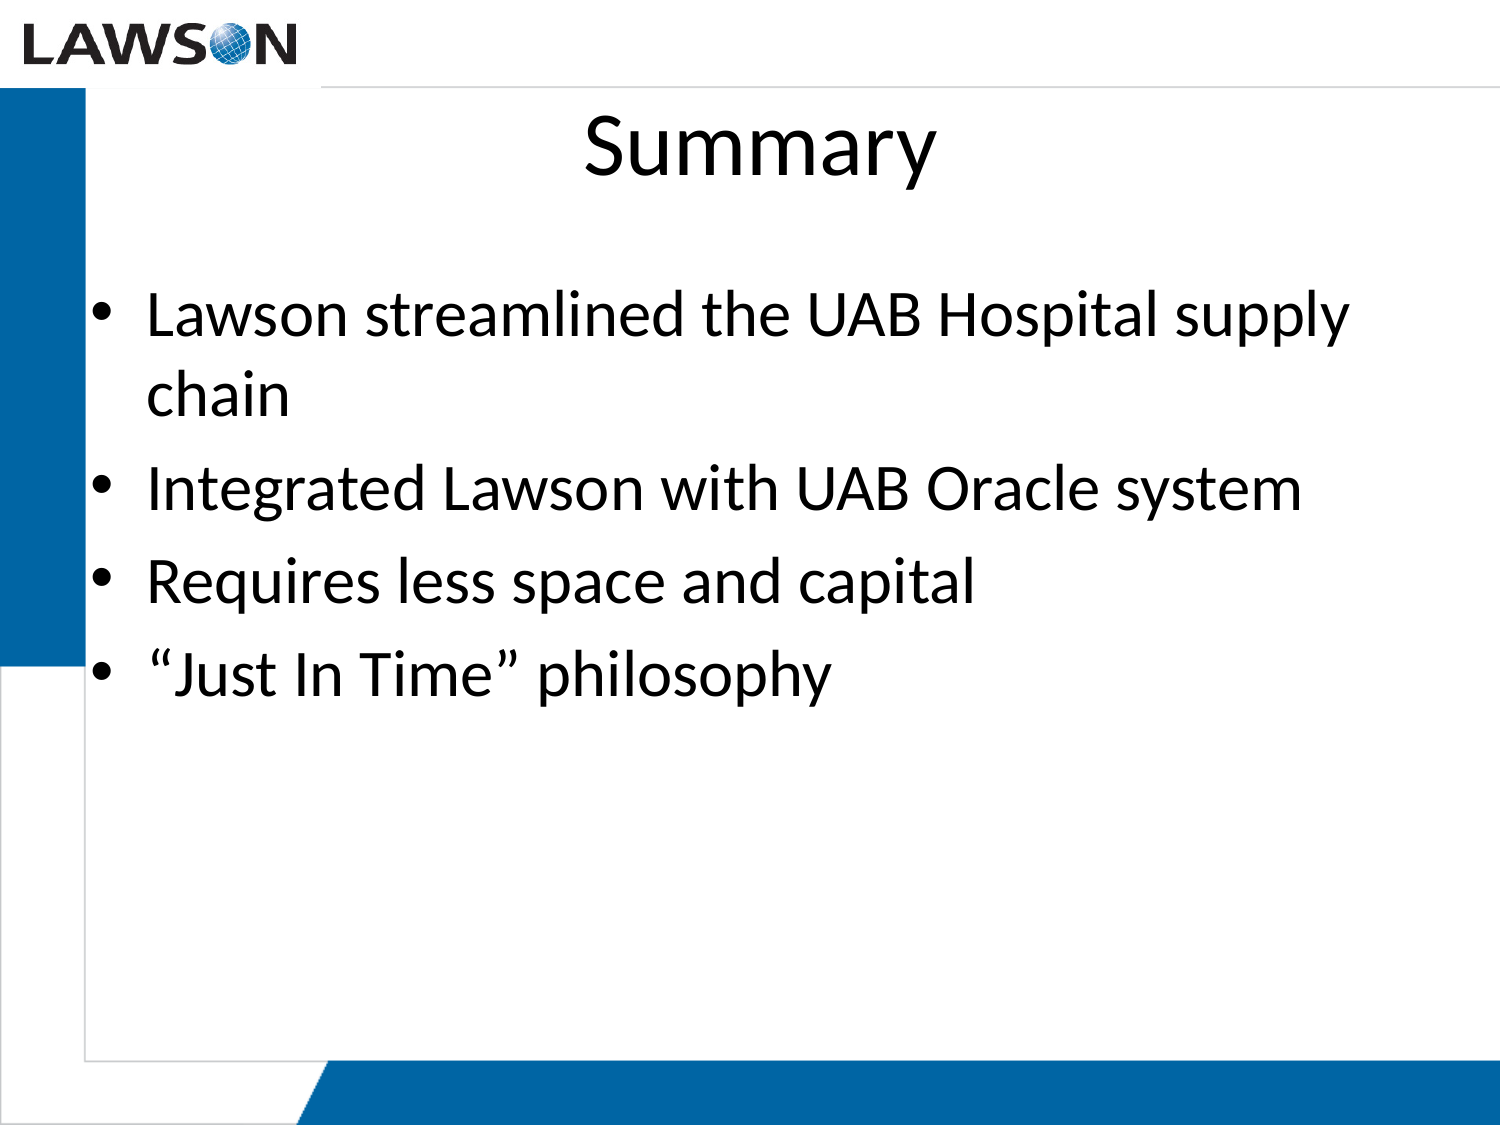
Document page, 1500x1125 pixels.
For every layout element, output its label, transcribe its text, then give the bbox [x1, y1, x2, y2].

picture [0, 0, 1500, 1125]
list Lawson streamlined the UAB Hospital supply chain Integrated Lawson with UAB Oracle system Requires less space and capital “Just In Time” philosophy [74, 262, 1426, 1006]
title Summary [96, 44, 1426, 233]
